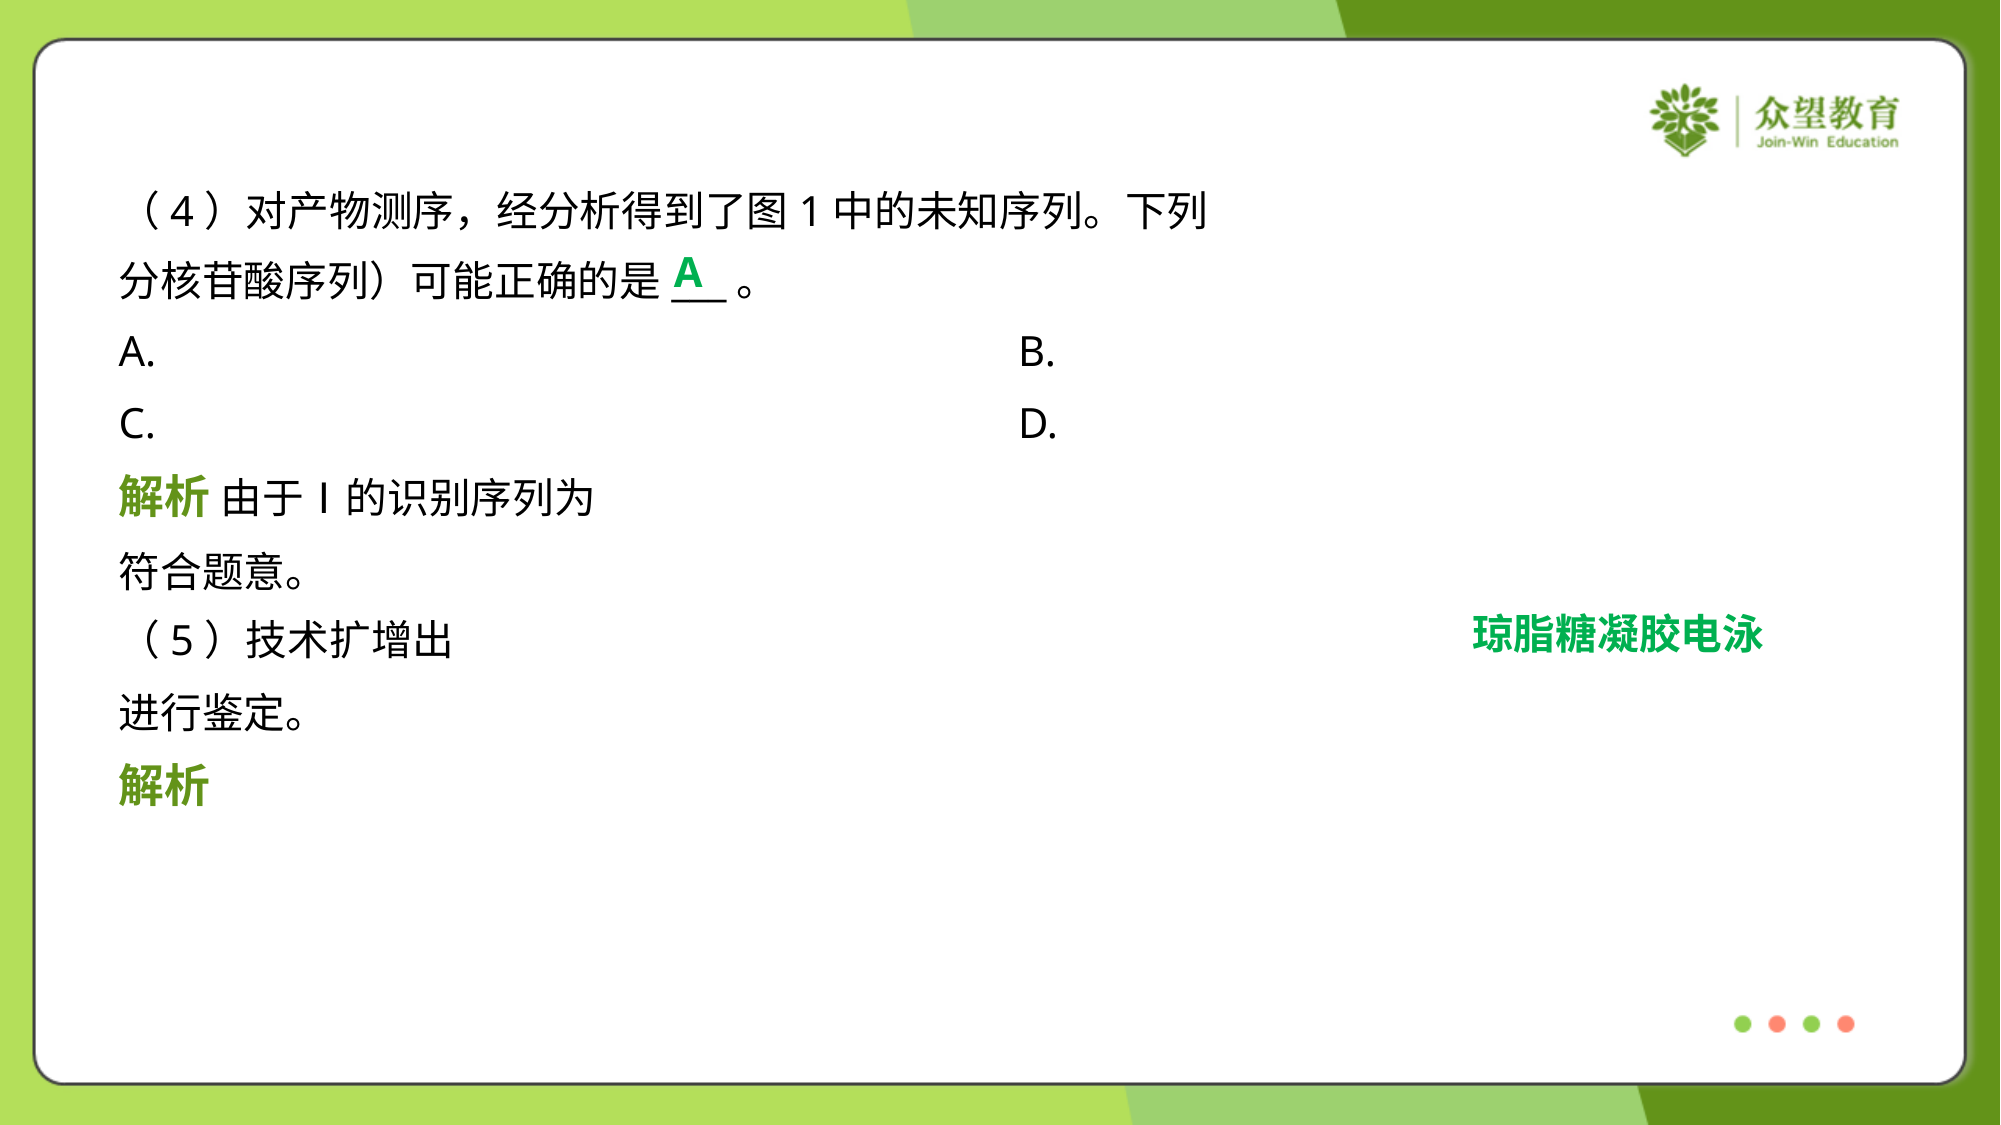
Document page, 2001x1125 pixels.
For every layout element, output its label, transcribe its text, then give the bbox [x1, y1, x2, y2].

text_box 琼脂糖凝胶电泳 [1457, 582, 1780, 650]
picture [0, 0, 2000, 1125]
text_box A [657, 224, 719, 289]
